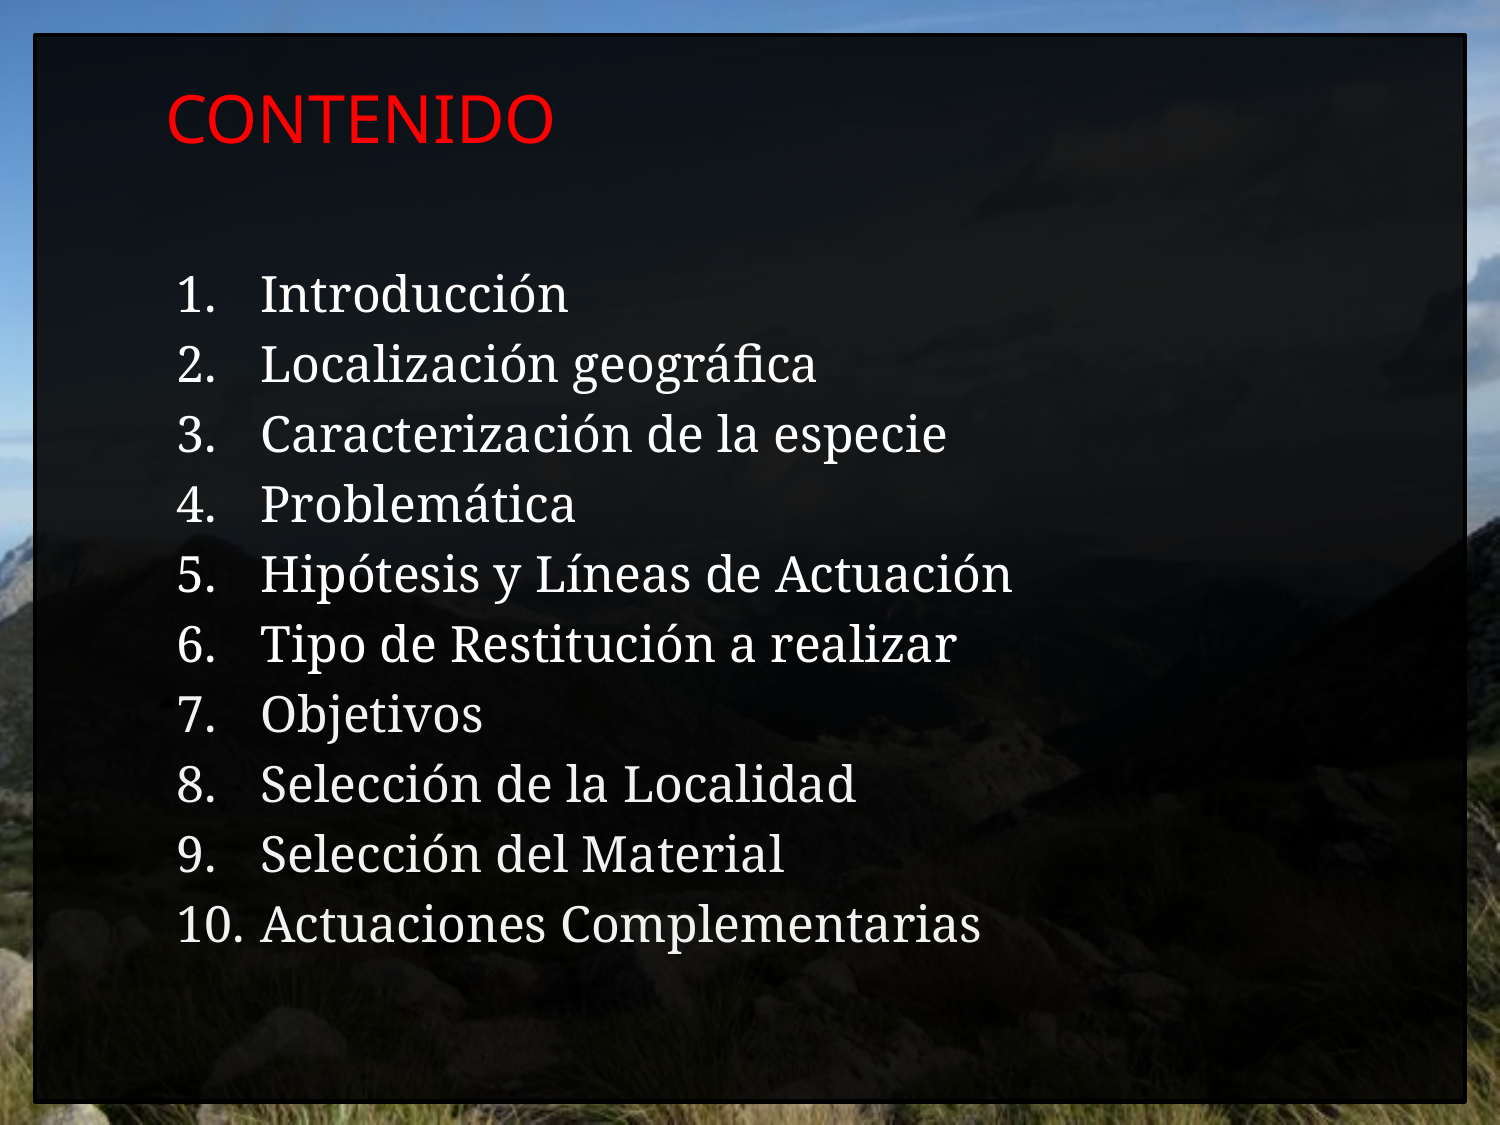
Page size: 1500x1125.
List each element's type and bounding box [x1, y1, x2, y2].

text_box [0, 0, 1500, 1125]
